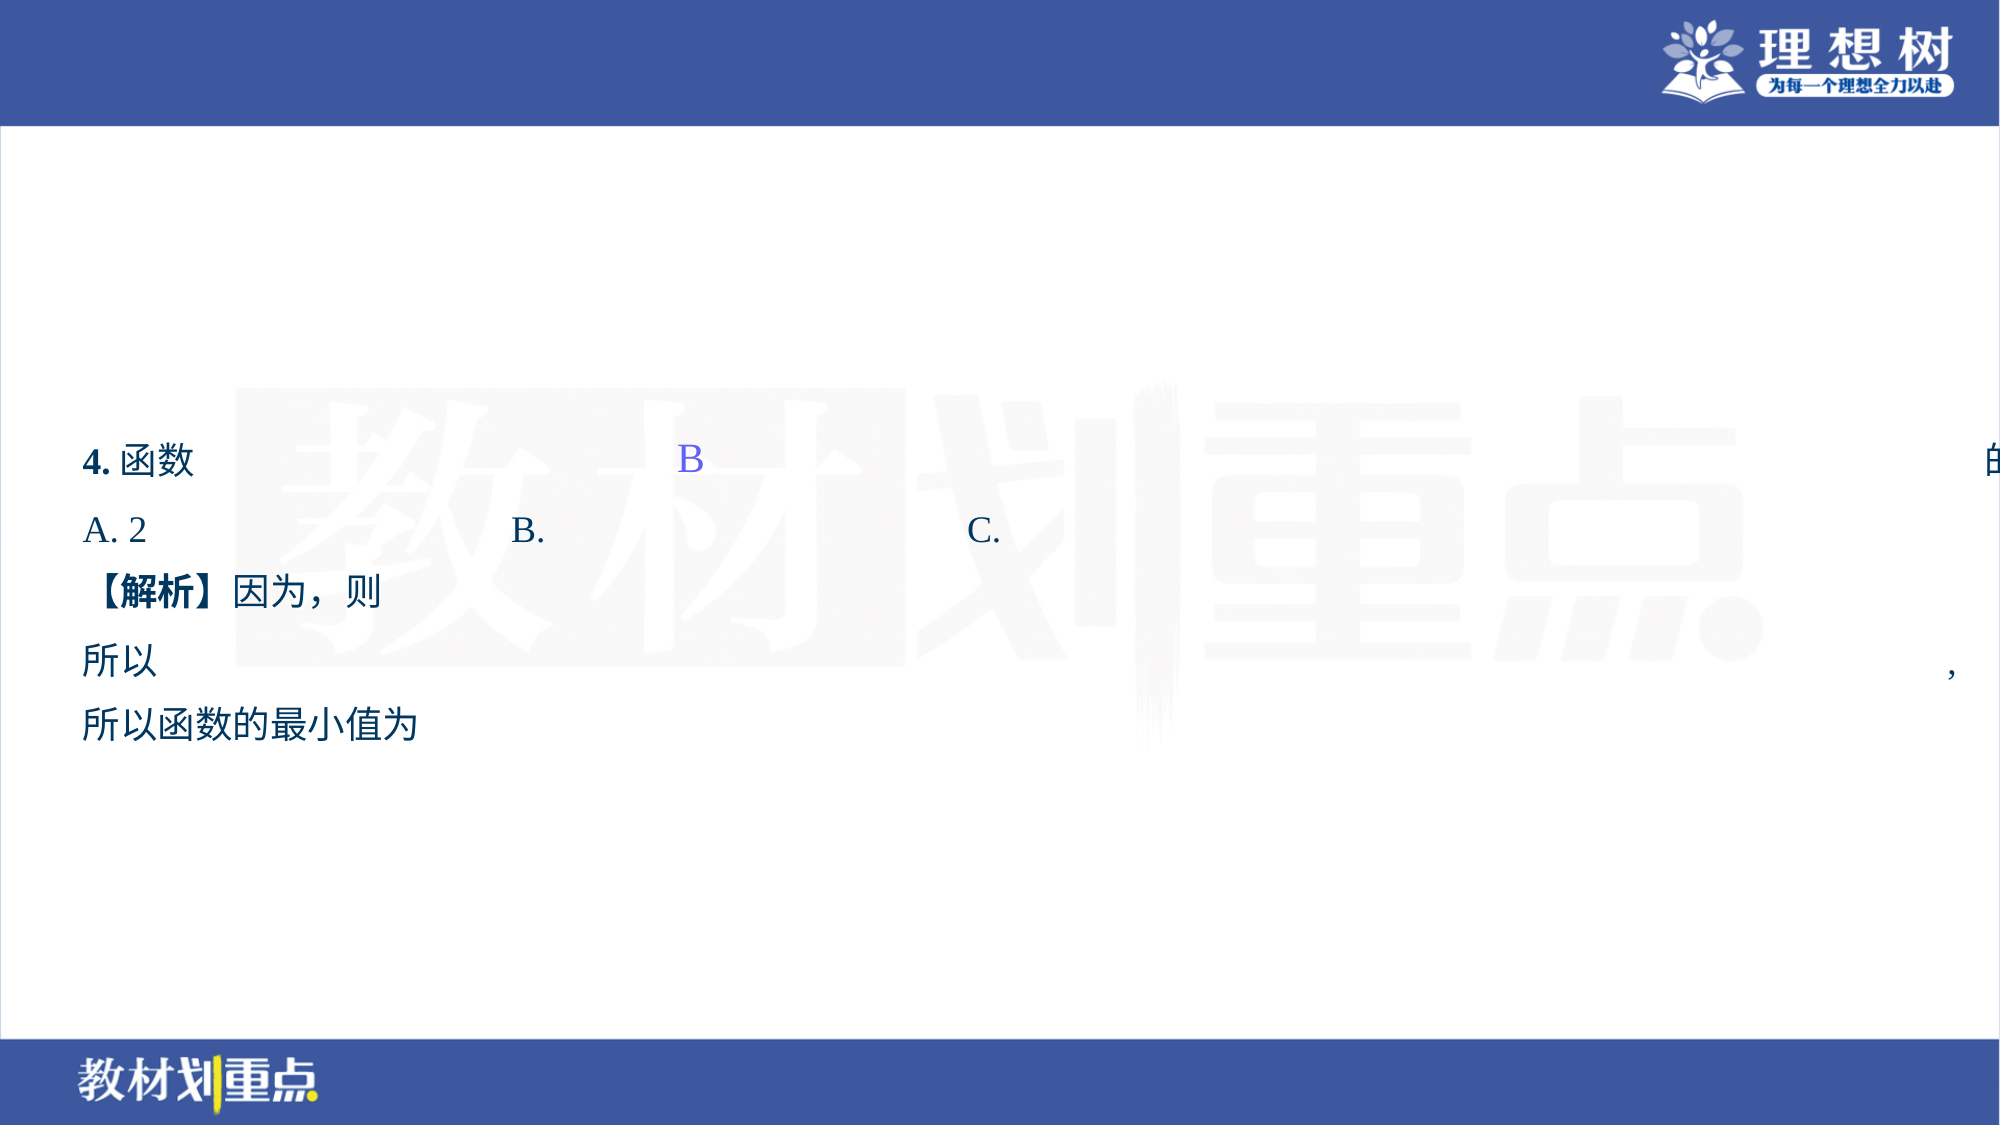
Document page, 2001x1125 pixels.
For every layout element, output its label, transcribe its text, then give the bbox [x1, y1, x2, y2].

picture [1990, 461, 1998, 471]
picture [1990, 451, 1998, 459]
text_box B [661, 428, 720, 479]
picture [0, 0, 2000, 1125]
